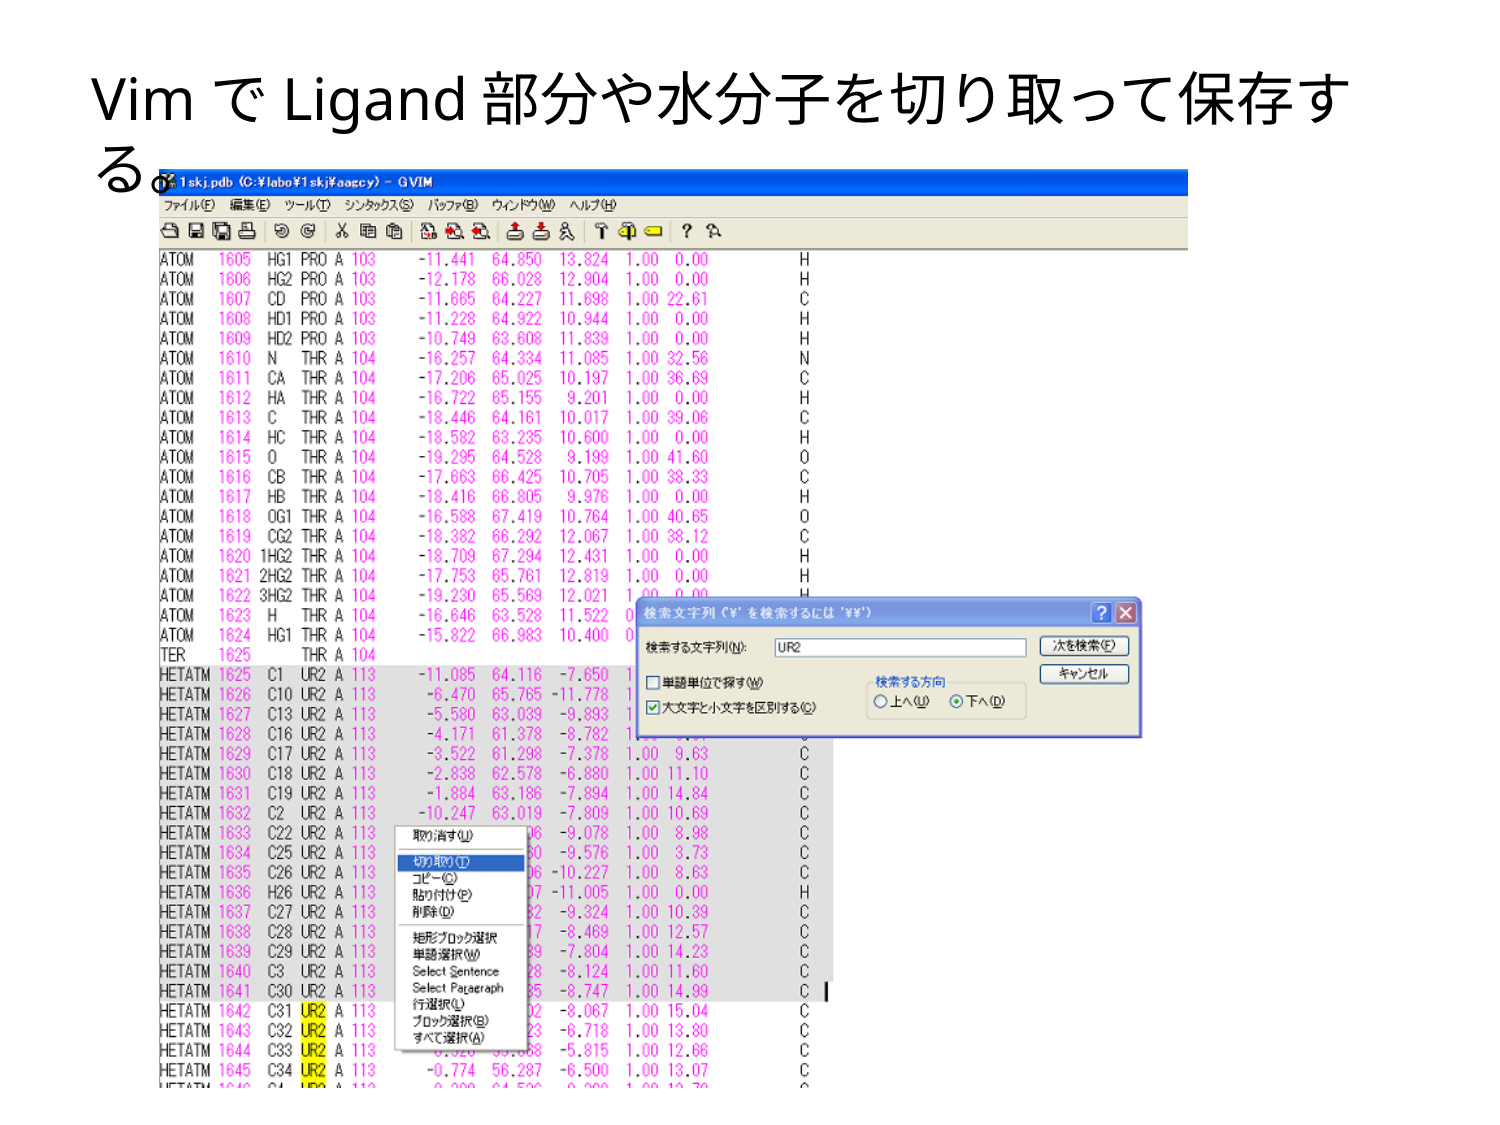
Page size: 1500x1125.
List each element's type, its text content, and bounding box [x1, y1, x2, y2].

text_box VimでLigand部分や水分子を切り取って保存する。 [76, 54, 1400, 210]
picture [159, 169, 1188, 1088]
